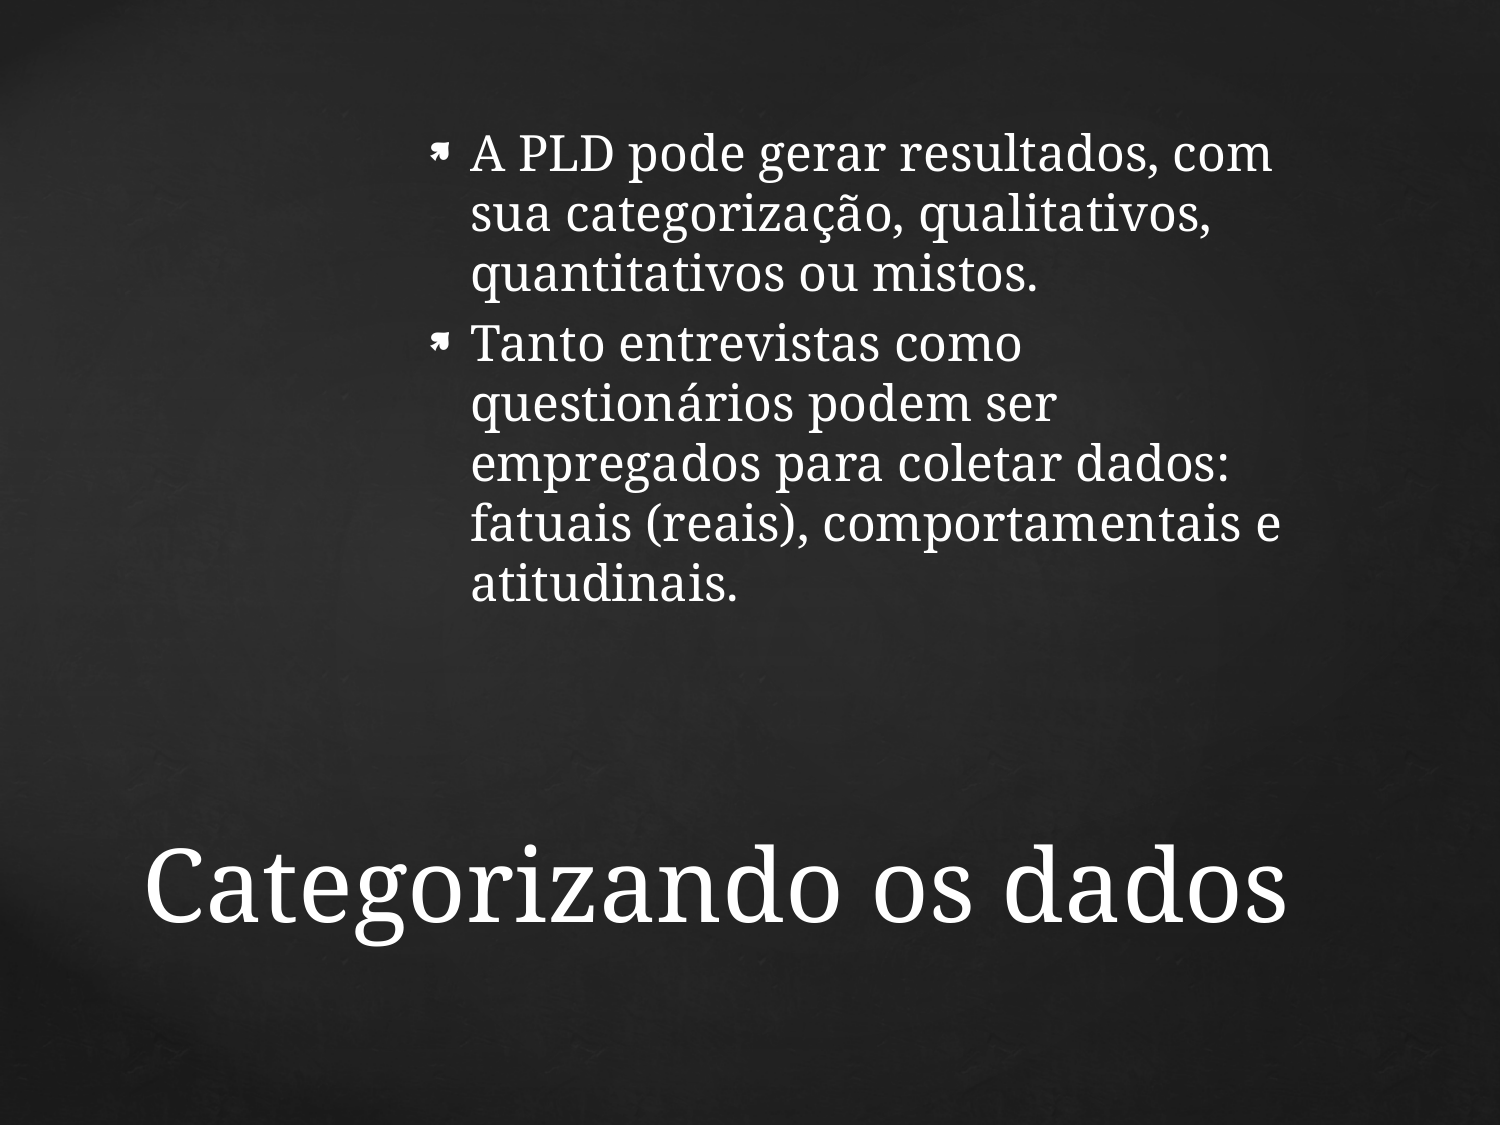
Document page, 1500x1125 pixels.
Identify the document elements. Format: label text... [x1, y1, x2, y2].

title Categorizando os dados [127, 704, 1447, 950]
list A PLD pode gerar resultados, com sua categorização, qualitativos, quantitativos ou mistos. Tanto entrevistas como questionários podem ser empregados para coletar dados: fatuais (reais), comportamentais e atitudinais. [350, 112, 1350, 704]
